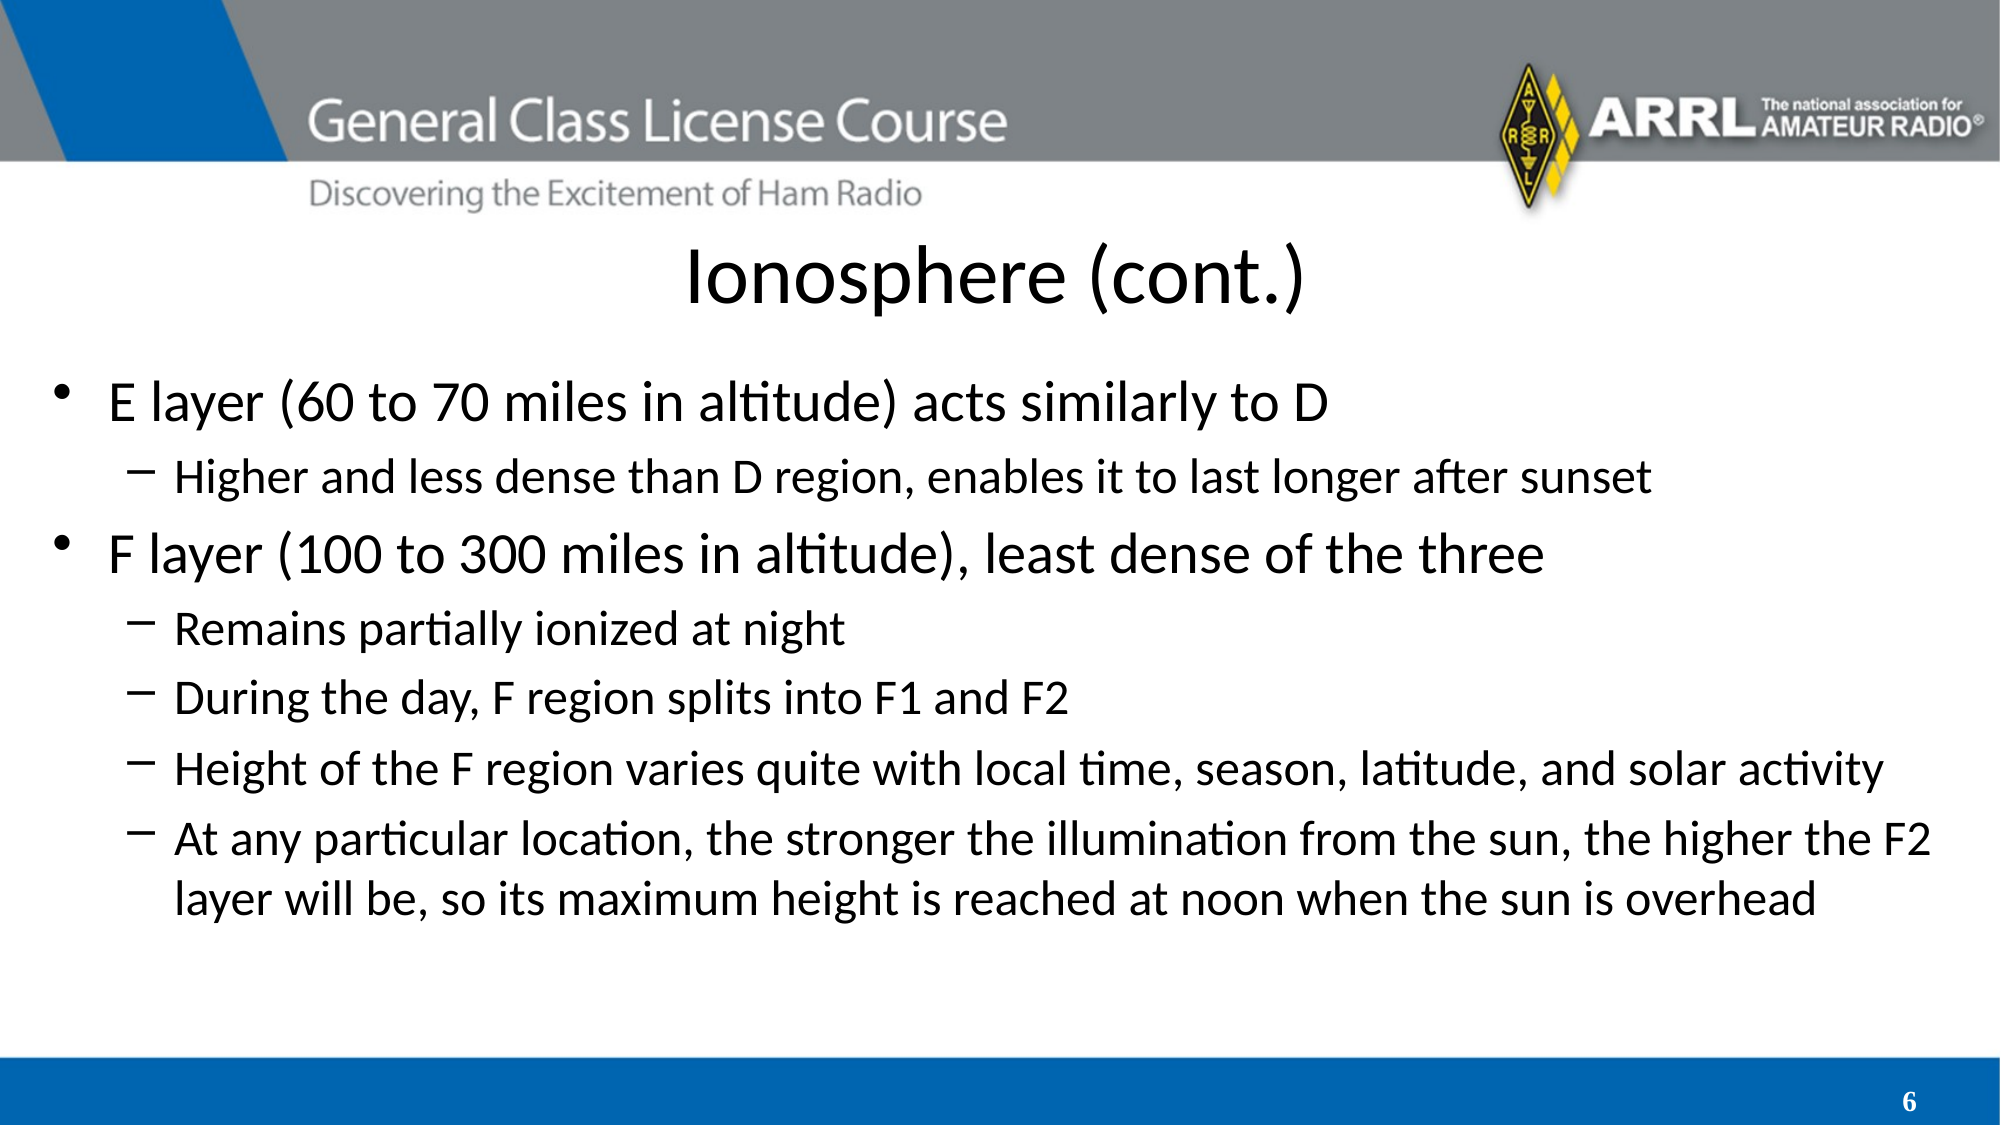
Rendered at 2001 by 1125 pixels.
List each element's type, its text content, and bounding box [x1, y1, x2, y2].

picture [0, 0, 2001, 1125]
title Ionosphere (cont.) [96, 212, 1897, 355]
list E layer (60 to 70 miles in altitude) acts similarly to D Higher and less dense than D region, enables it to last longer after sunset F layer (100 to 300 miles in altitude), least dense of the three Remains partially ionized at night During the day, F region splits into F1 and F2 Height of the F region varies quite with local time, season, latitude, and solar activity At any particular location, the stronger the illumination from the sun, the higher the F2 layer will be, so its maximum height is reached at noon when the sun is overhead [37, 355, 1950, 1075]
